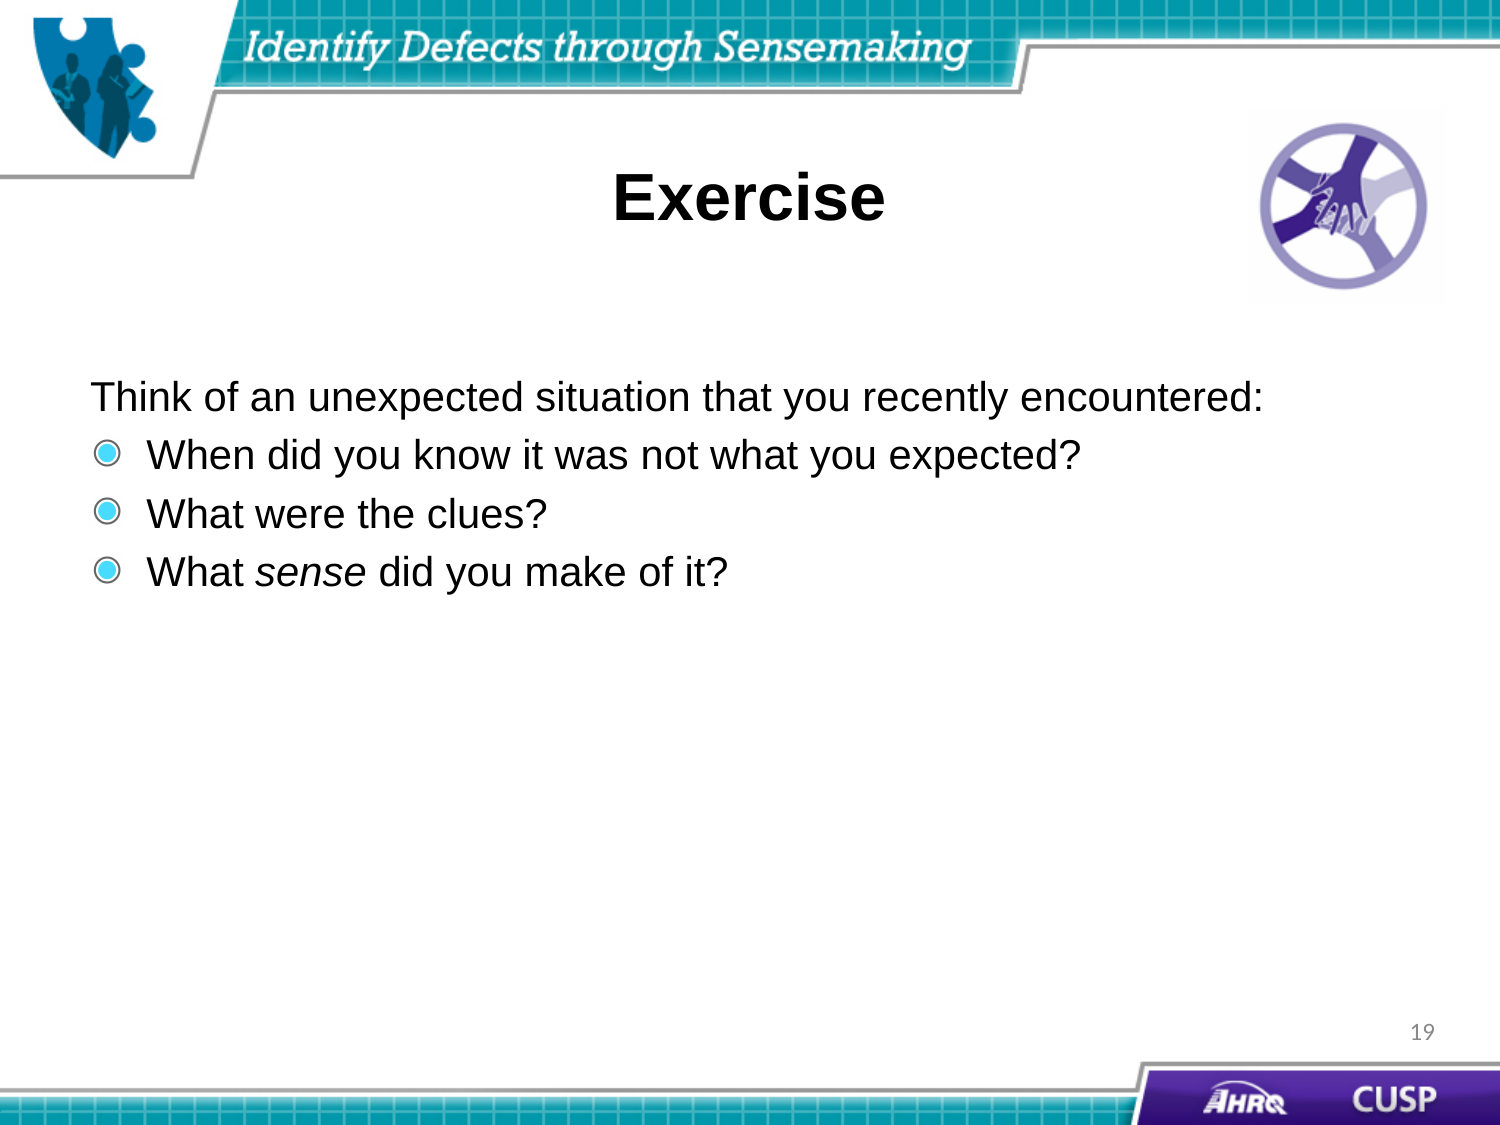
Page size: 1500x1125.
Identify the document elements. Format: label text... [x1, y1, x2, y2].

title Exercise [74, 99, 1182, 288]
list Think of an unexpected situation that you recently encountered: When did you know it was not what you expected? What were the clues? What sense did you make of it? [74, 361, 1426, 1050]
slide_number 19 [1100, 999, 1450, 1060]
picture [0, 0, 1500, 1125]
